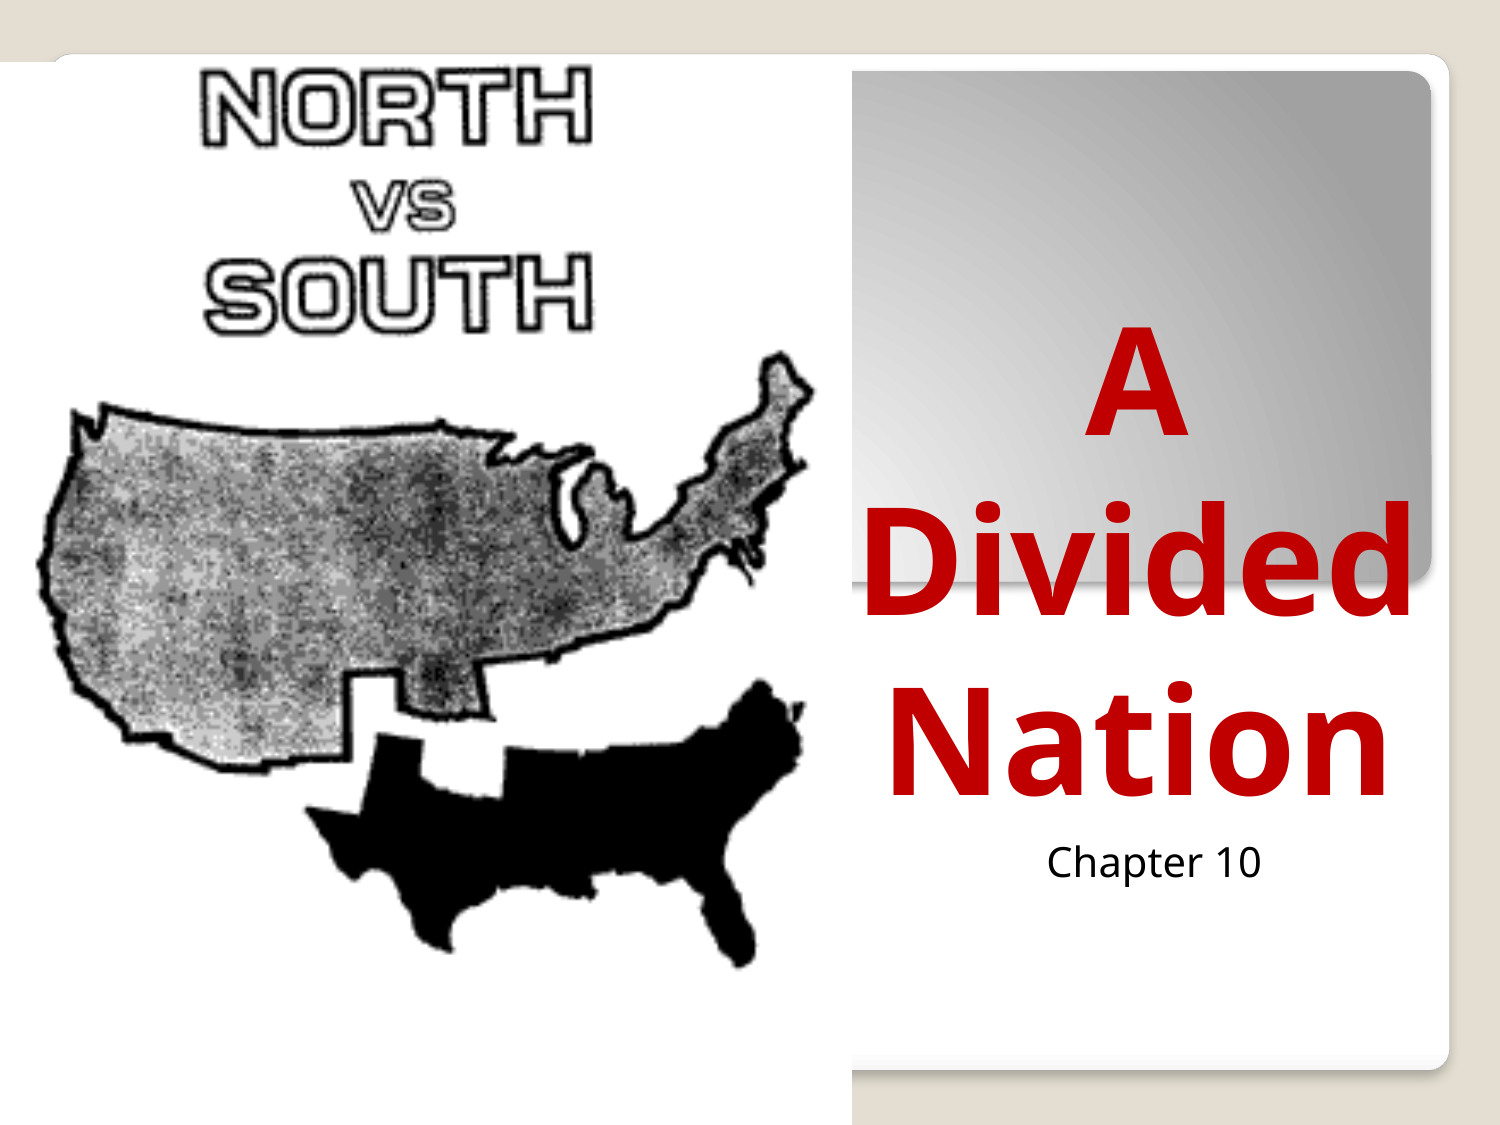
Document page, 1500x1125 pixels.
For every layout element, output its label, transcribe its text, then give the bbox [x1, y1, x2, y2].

title A Divided Nation [860, 162, 1450, 833]
subtitle Chapter 10 [862, 835, 1425, 988]
picture [0, 62, 852, 1125]
